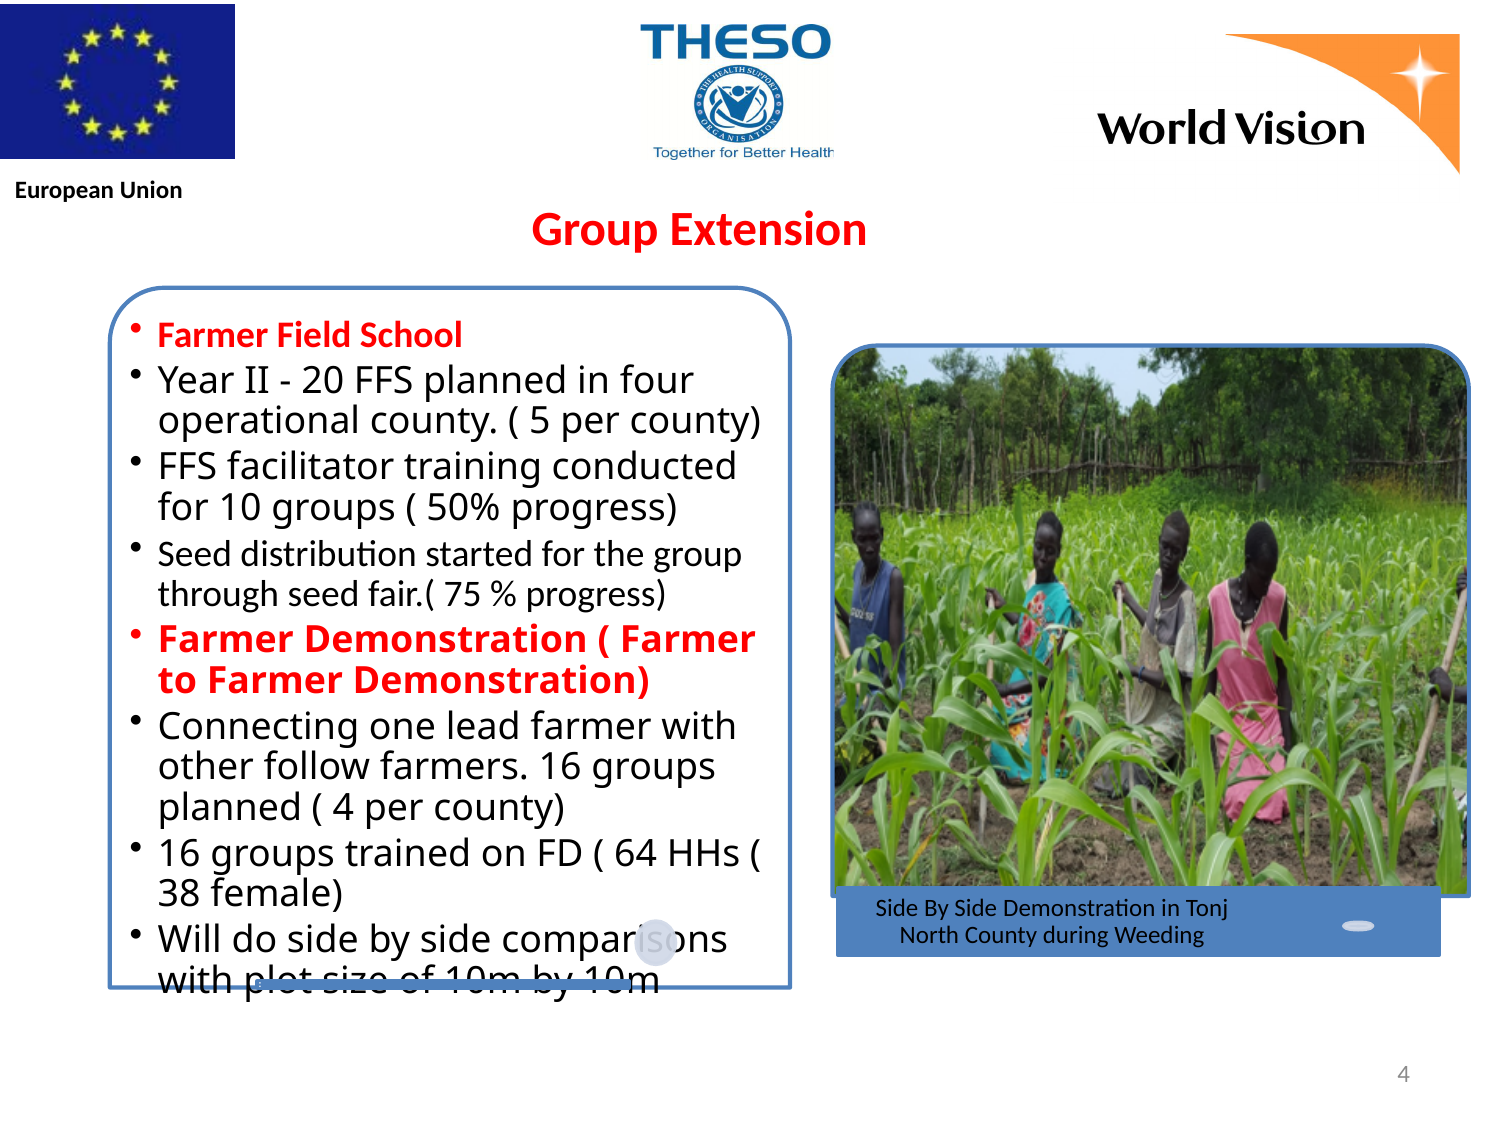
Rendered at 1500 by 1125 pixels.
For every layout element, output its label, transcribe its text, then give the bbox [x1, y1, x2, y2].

title Group Extension [262, 188, 1125, 263]
picture [0, 4, 235, 160]
slide_number 4 [1074, 1042, 1425, 1103]
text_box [1053, 34, 1460, 203]
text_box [106, 287, 1470, 988]
picture [640, 24, 834, 160]
text_box European Union [0, 168, 217, 211]
